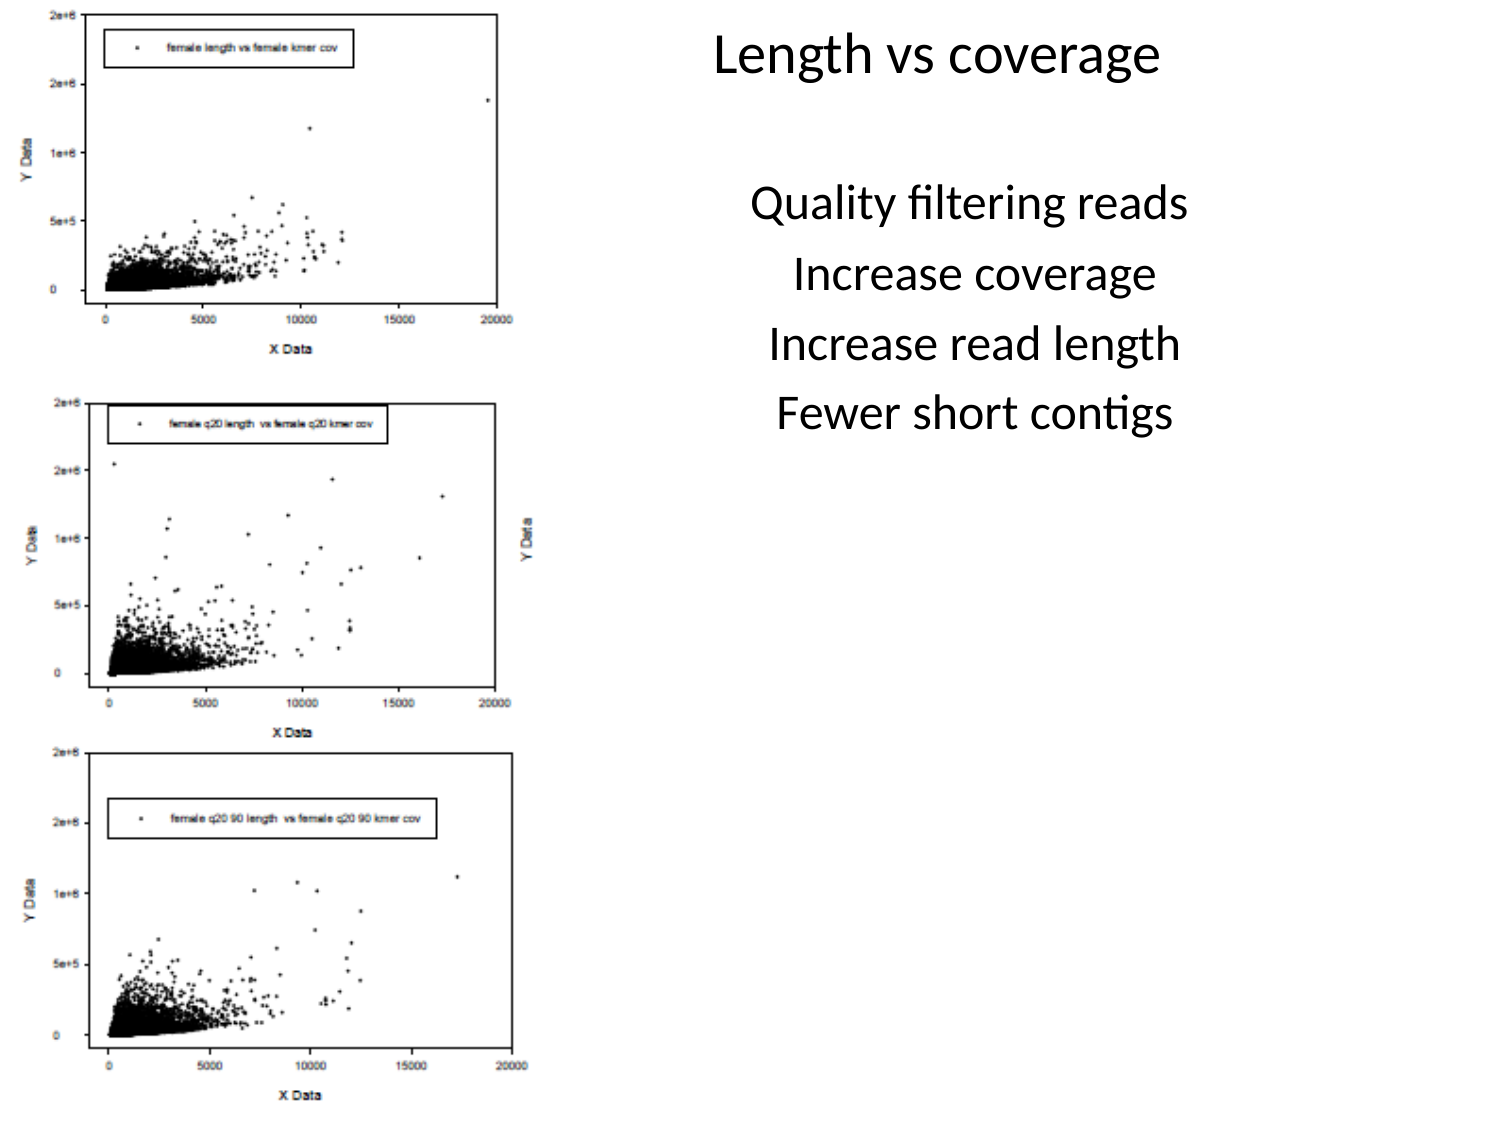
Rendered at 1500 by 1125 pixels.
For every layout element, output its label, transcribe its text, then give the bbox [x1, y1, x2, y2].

subtitle Quality filtering reads Increase coverage Increase read length Fewer short contigs [543, 242, 1500, 451]
title Length vs coverage [540, 0, 1500, 242]
picture [0, 0, 539, 1125]
